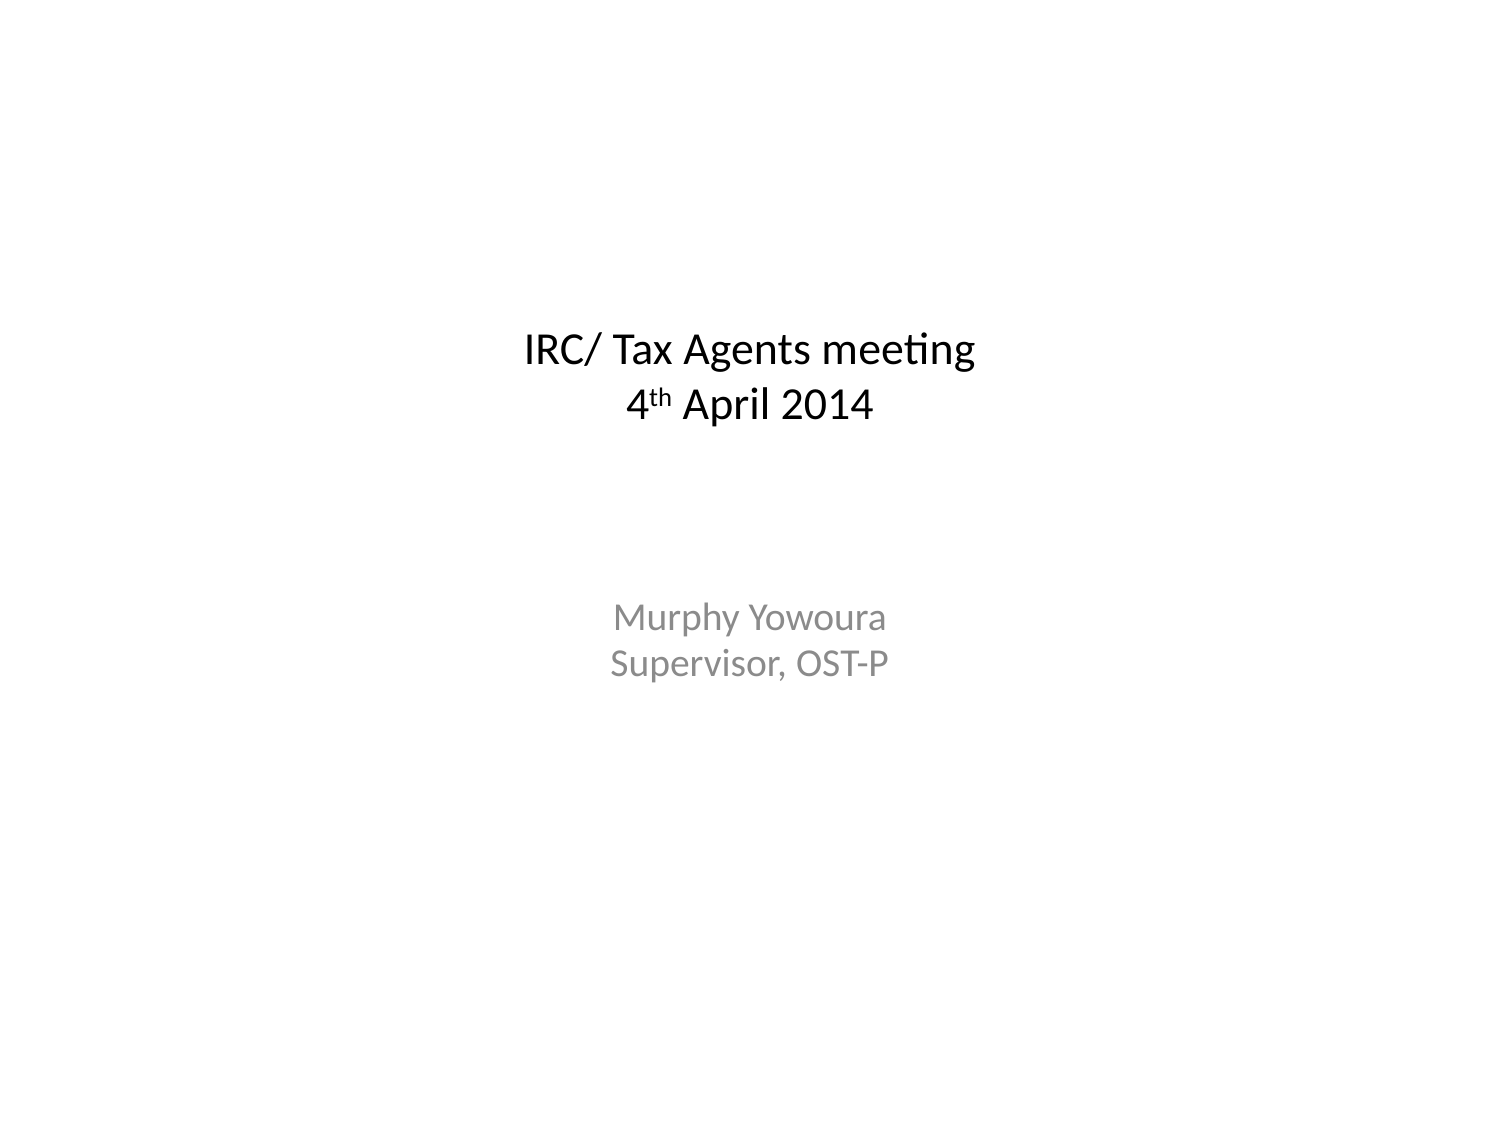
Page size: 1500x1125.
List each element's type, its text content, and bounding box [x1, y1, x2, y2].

title IRC/ Tax Agents meeting 4th April 2014 [112, 200, 1388, 438]
subtitle Murphy Yowoura Supervisor, OST-P [112, 592, 1388, 790]
